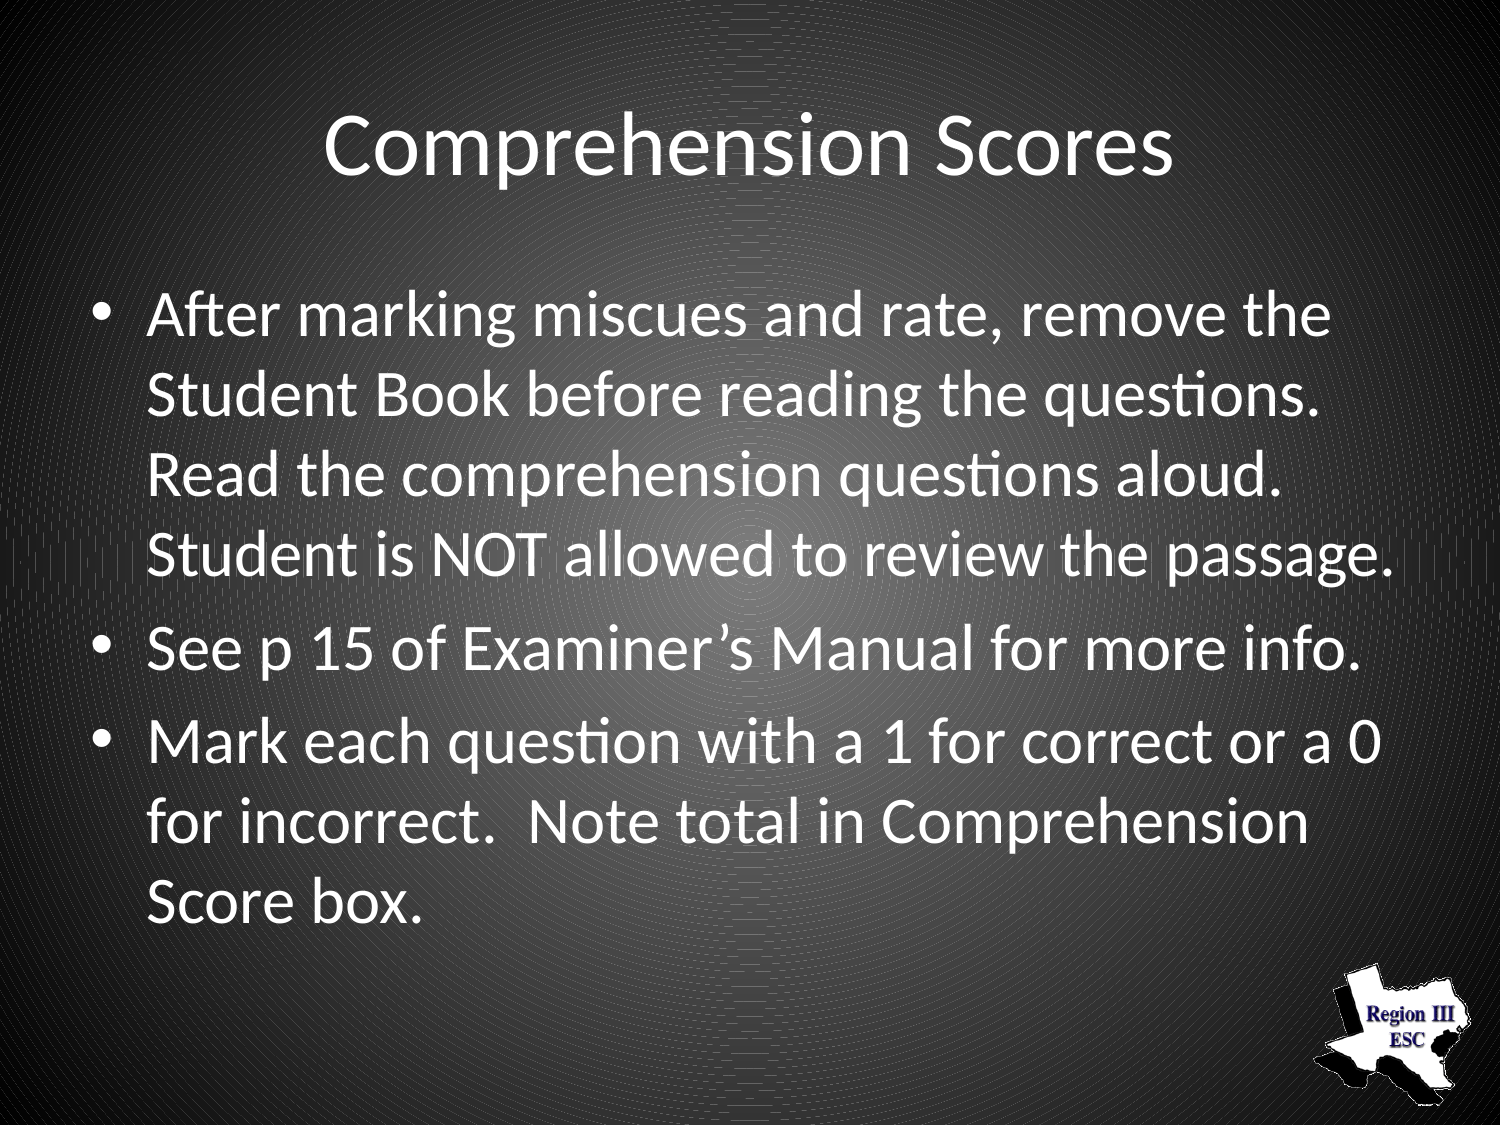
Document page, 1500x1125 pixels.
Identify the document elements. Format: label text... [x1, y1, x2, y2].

footer [512, 1042, 988, 1103]
list After marking miscues and rate, remove the Student Book before reading the questions. Read the comprehension questions aloud. Student is NOT allowed to review the passage. See p 15 of Examiner’s Manual for more info. Mark each question with a 1 for correct or a 0 for incorrect. Note total in Comprehension Score box. [75, 262, 1425, 1005]
picture [1312, 962, 1472, 1108]
title Comprehension Scores [75, 45, 1425, 233]
